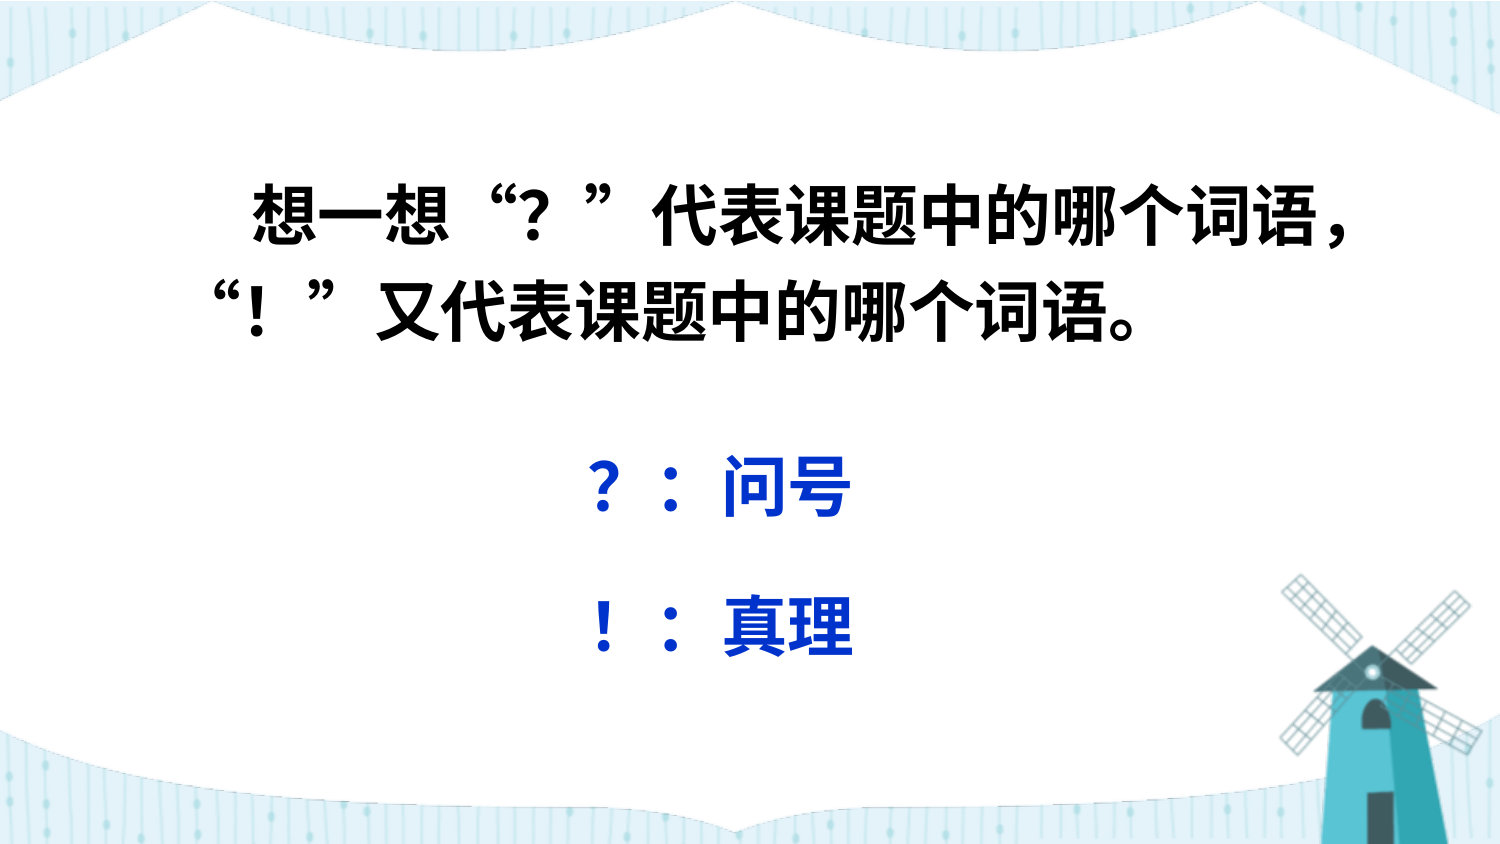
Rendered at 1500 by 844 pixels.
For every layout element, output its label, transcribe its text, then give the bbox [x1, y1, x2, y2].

text_box ！：真理 [572, 561, 916, 672]
text_box 想一想“？”代表课题中的哪个词语，“！”又代表课题中的哪个词语。 [159, 150, 1365, 357]
text_box ？：问号 [572, 421, 916, 533]
picture [0, 0, 1500, 844]
